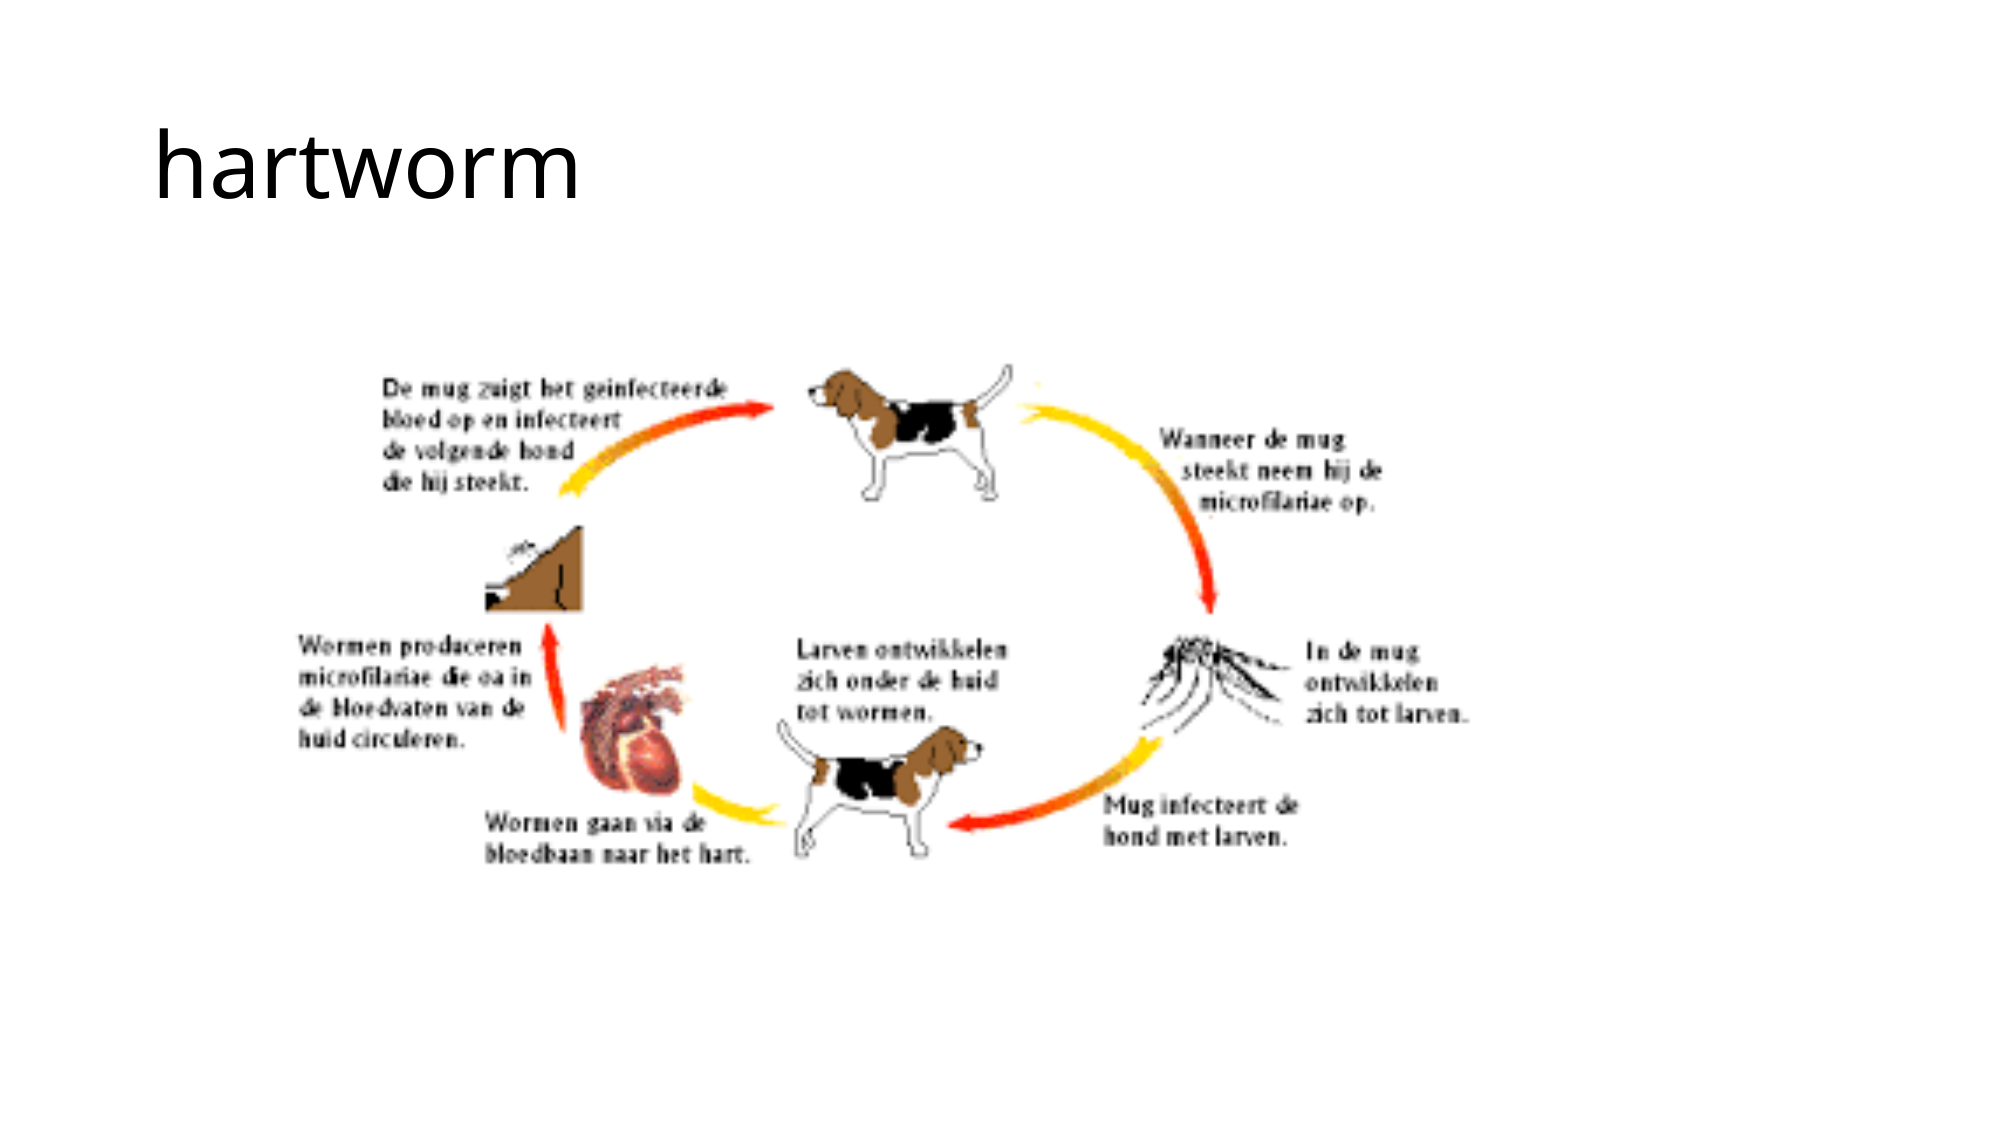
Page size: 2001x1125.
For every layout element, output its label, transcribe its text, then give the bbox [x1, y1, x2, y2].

title hartworm [137, 59, 1863, 278]
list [290, 348, 1488, 868]
